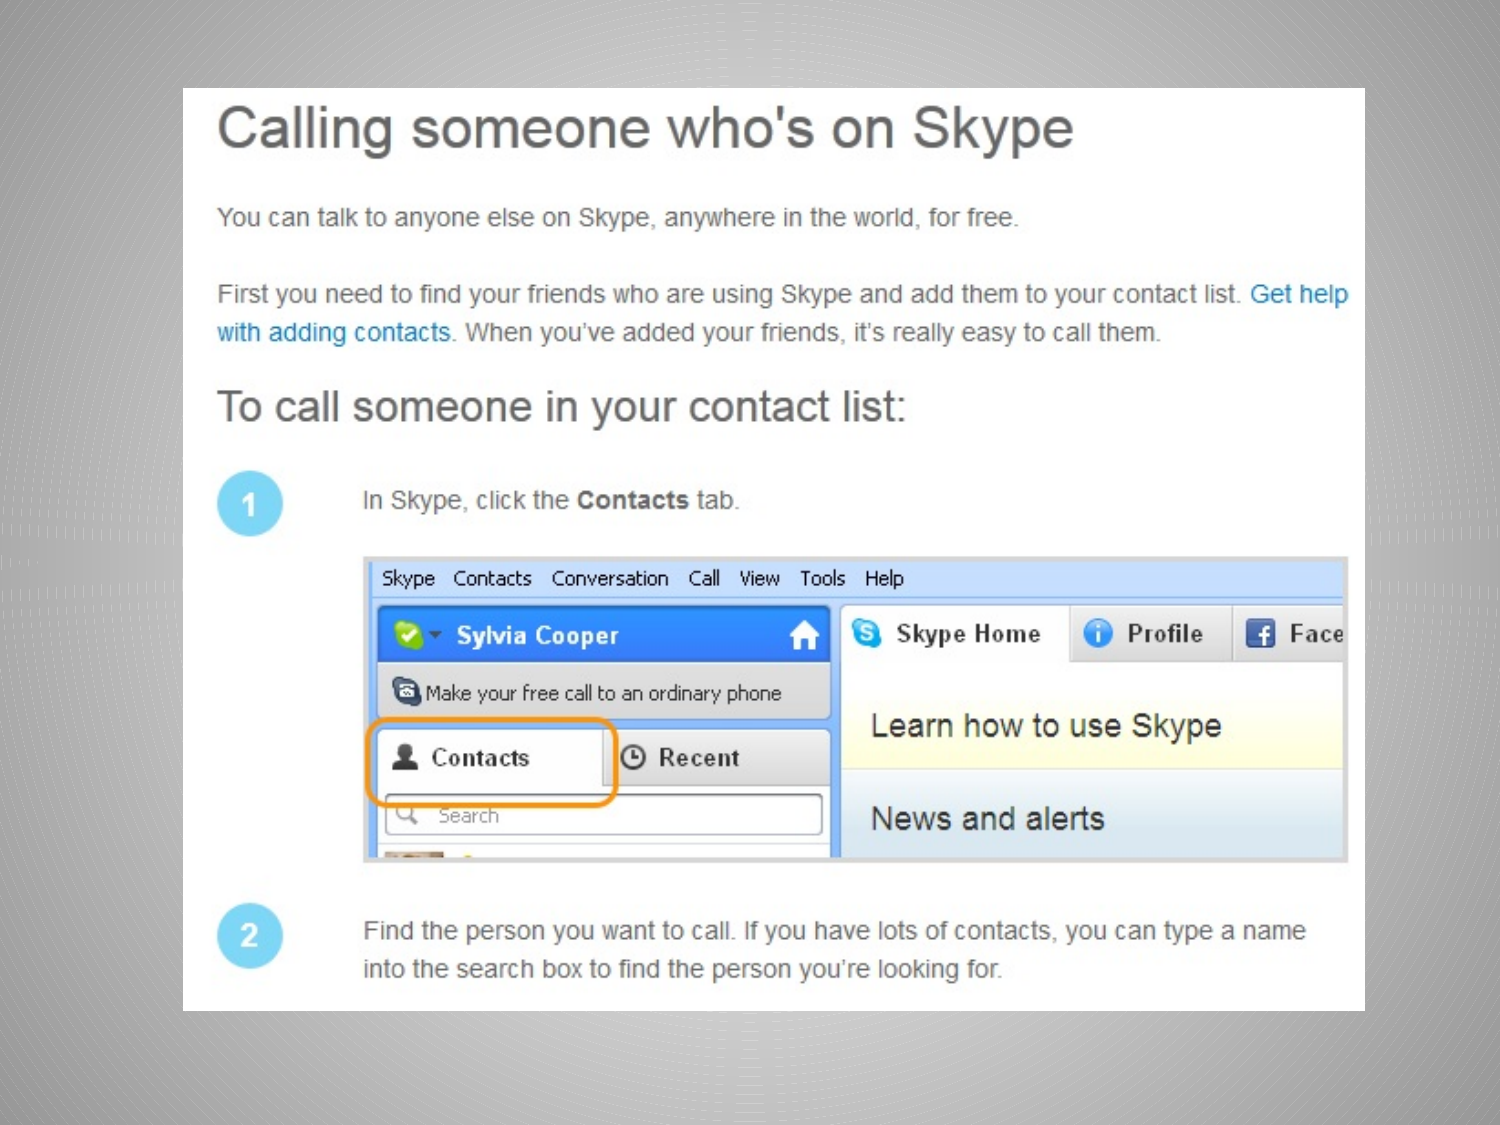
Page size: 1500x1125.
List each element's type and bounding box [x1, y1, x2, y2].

picture [182, 88, 1365, 1012]
